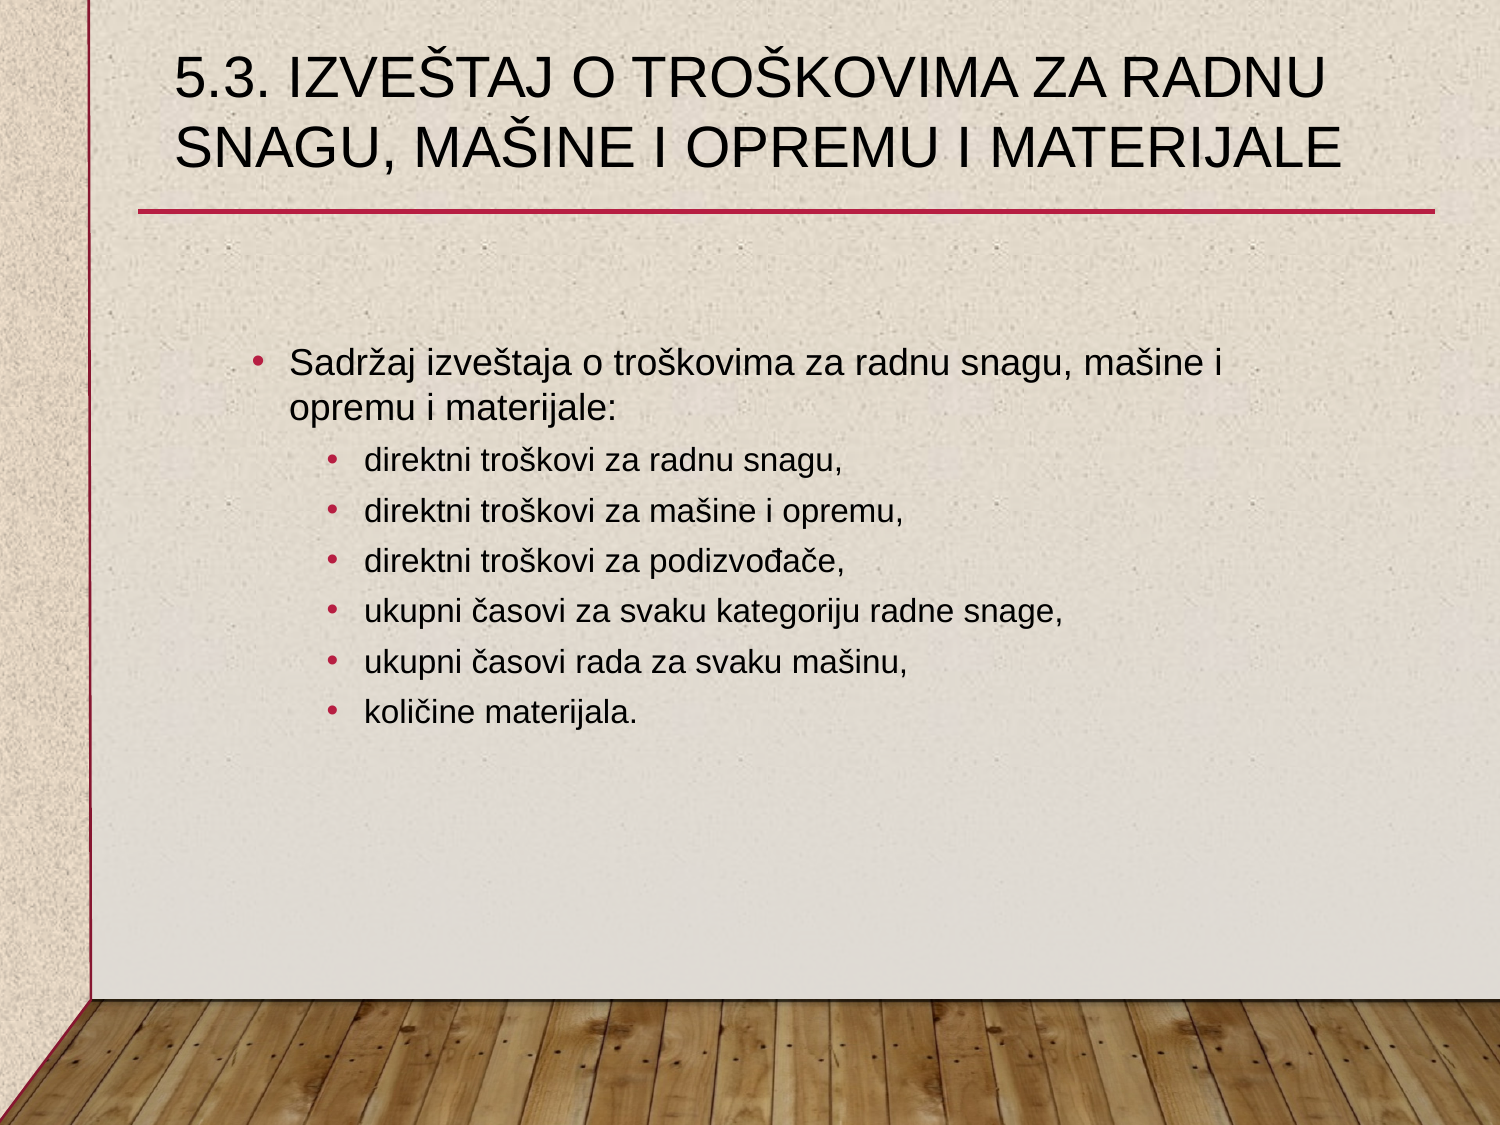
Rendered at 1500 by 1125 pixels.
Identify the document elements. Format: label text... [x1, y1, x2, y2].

list Sadržaj izveštaja o troškovima za radnu snagu, mašine i opremu i materijale: direktni troškovi za radnu snagu, direktni troškovi za mašine i opremu, direktni troškovi za podizvođače, ukupni časovi za svaku kategoriju radne snage, ukupni časovi rada za svaku mašinu, količine materijala. [236, 330, 1315, 897]
picture [91, 0, 1500, 395]
picture [0, 999, 1500, 1125]
title 5.3. izveštaj o troškovima za radnu snagu, mašine i opremu i materijale [159, 32, 1412, 205]
